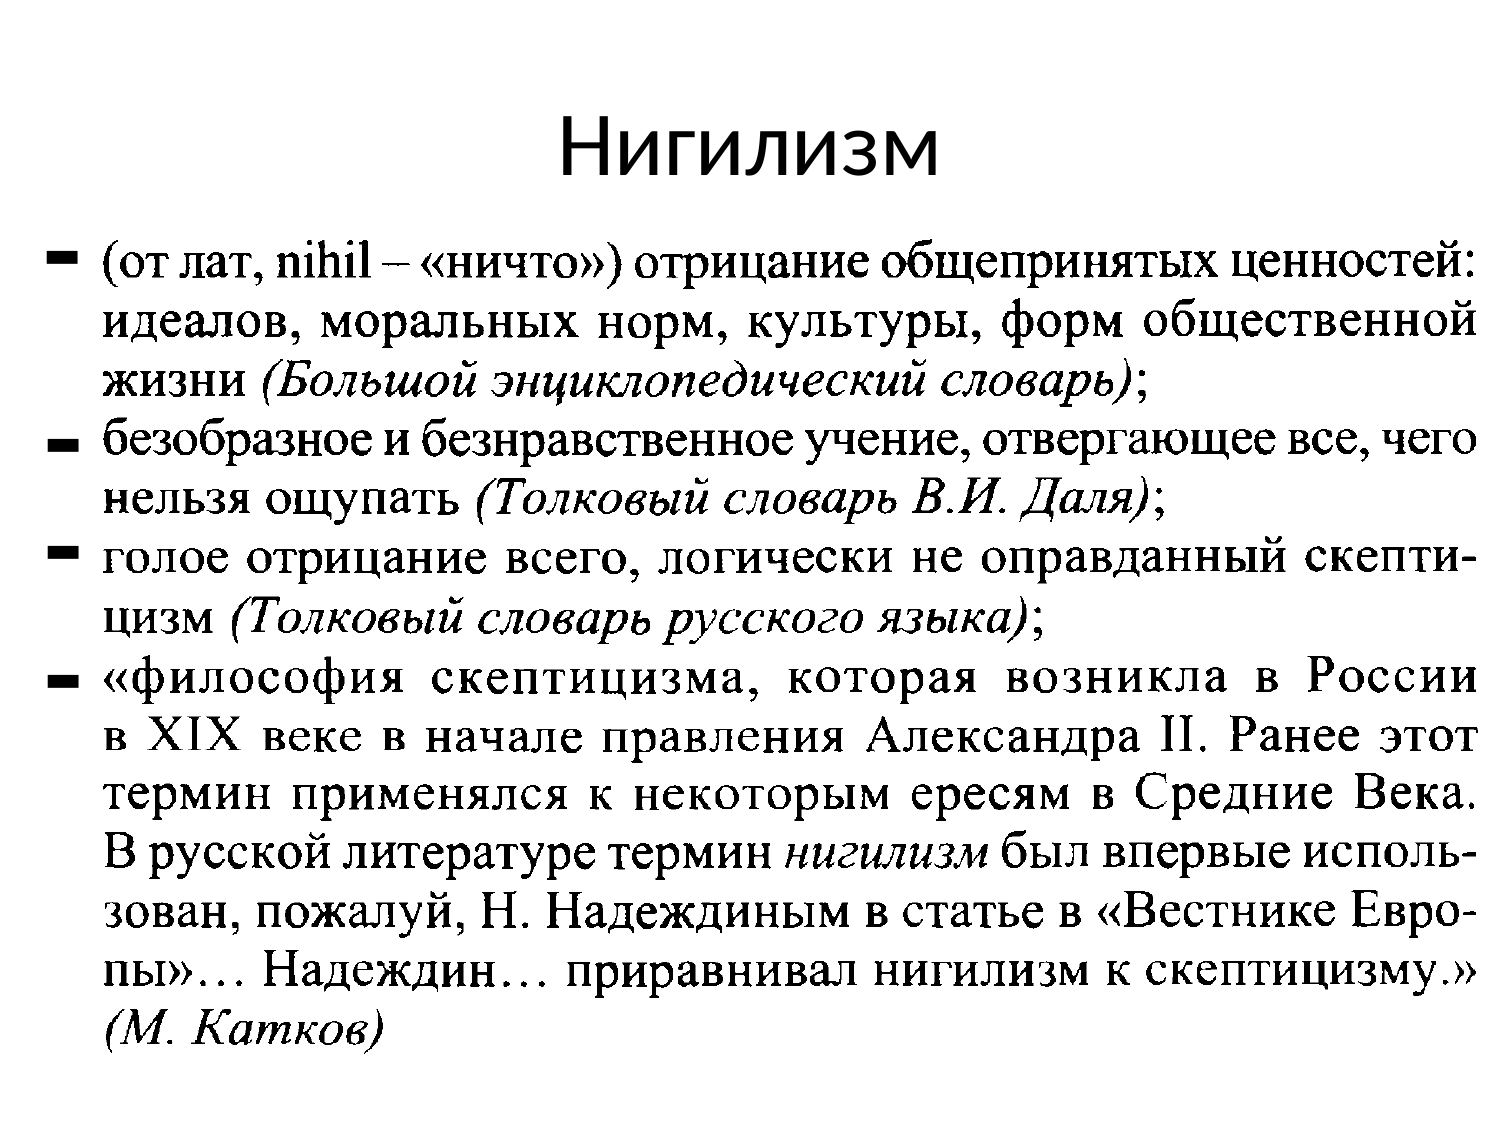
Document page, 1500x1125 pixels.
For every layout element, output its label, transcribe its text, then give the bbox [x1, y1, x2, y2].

text_box - [29, 584, 88, 750]
picture [93, 231, 1497, 1069]
text_box - [29, 348, 88, 456]
title Нигилизм [75, 45, 1425, 233]
text_box - [28, 160, 88, 326]
text_box - [29, 456, 88, 584]
